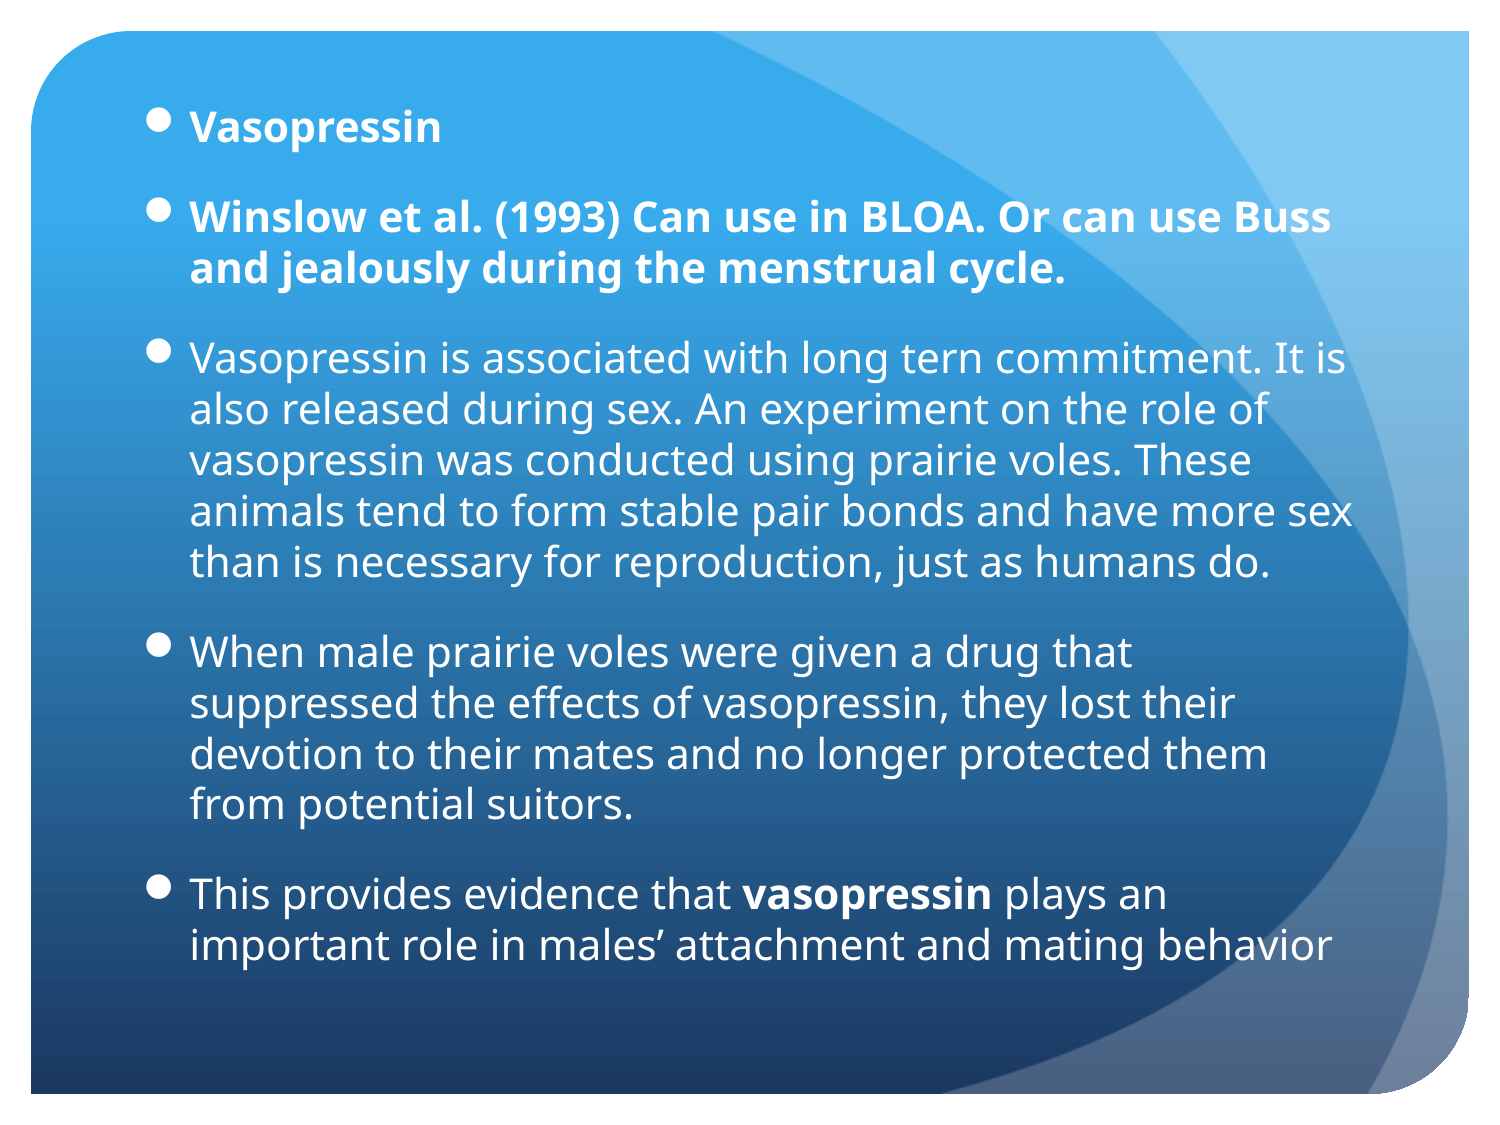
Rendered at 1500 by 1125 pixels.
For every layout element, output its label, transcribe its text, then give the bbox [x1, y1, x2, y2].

picture [24, 30, 1473, 1094]
list Vasopressin Winslow et al. (1993) Can use in BLOA. Or can use Buss and jealously during the menstrual cycle. Vasopressin is associated with long tern commitment. It is also released during sex. An experiment on the role of vasopressin was conducted using prairie voles. These animals tend to form stable pair bonds and have more sex than is necessary for reproduction, just as humans do. When male prairie voles were given a drug that suppressed the effects of vasopressin, they lost their devotion to their mates and no longer protected them from potential suitors. This provides evidence that vasopressin plays an important role in males’ attachment and mating behavior [127, 92, 1372, 1027]
